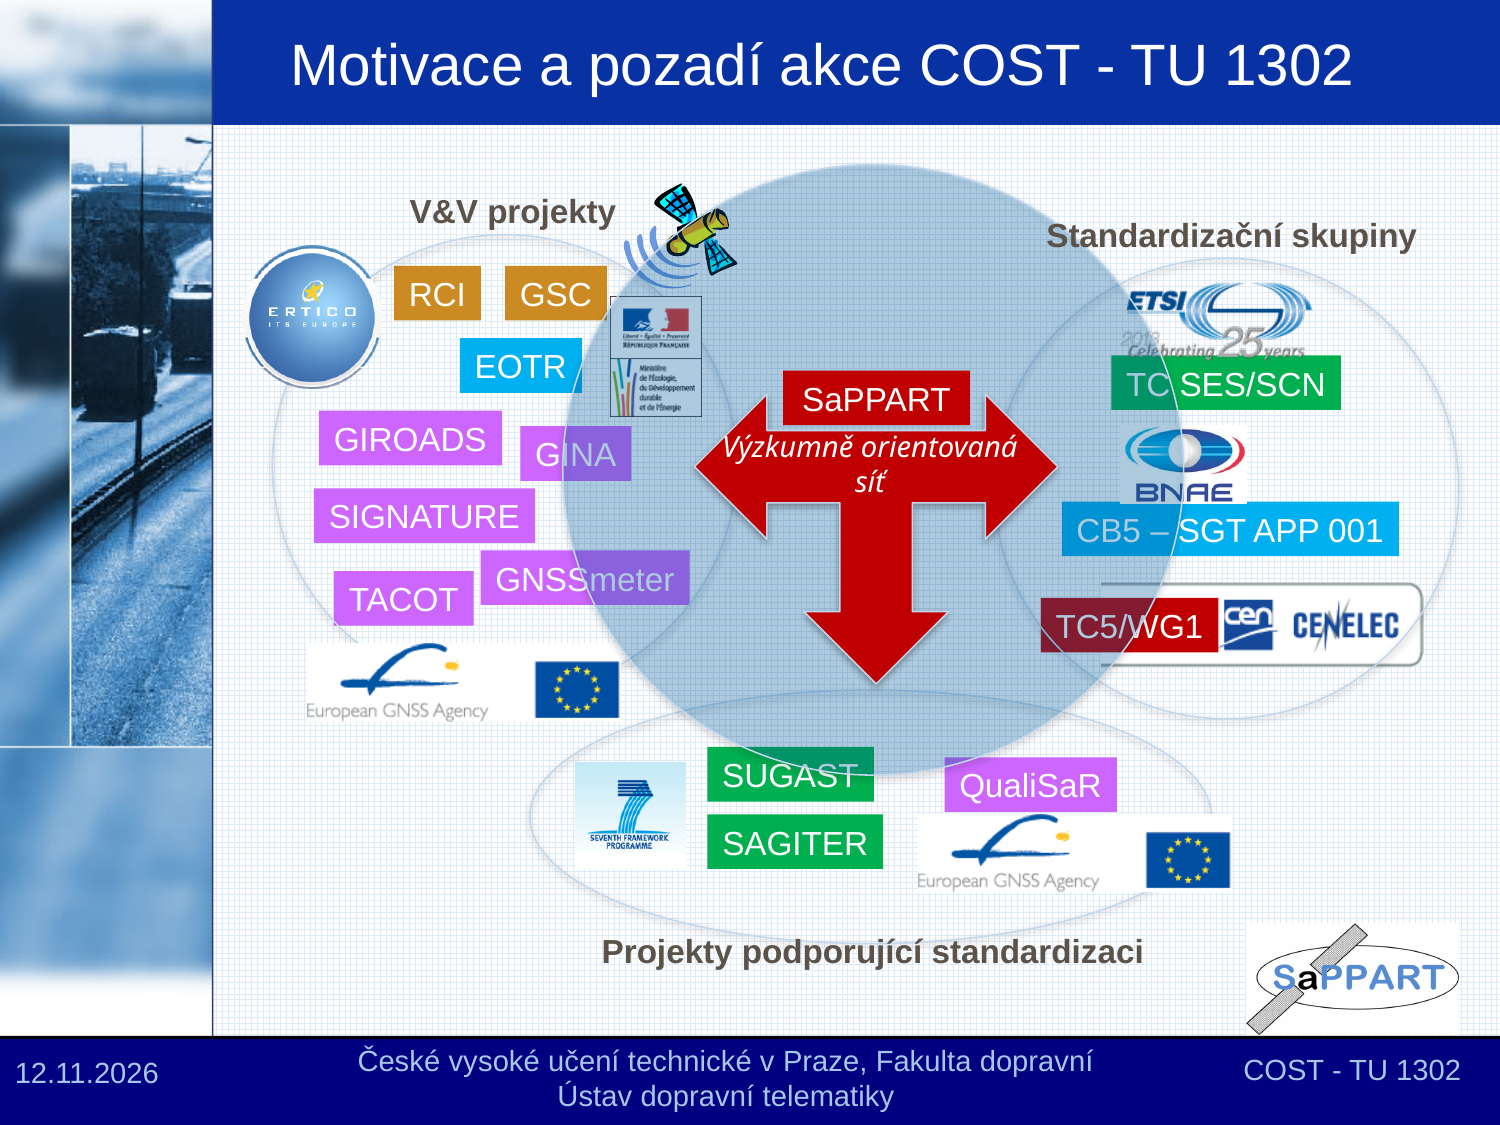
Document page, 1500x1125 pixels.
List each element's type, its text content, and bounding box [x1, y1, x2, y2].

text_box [241, 164, 1459, 979]
picture [0, 0, 211, 1035]
picture [1246, 979, 1459, 1035]
title Motivace a pozadí akce COST - TU 1302 [275, 0, 1500, 125]
